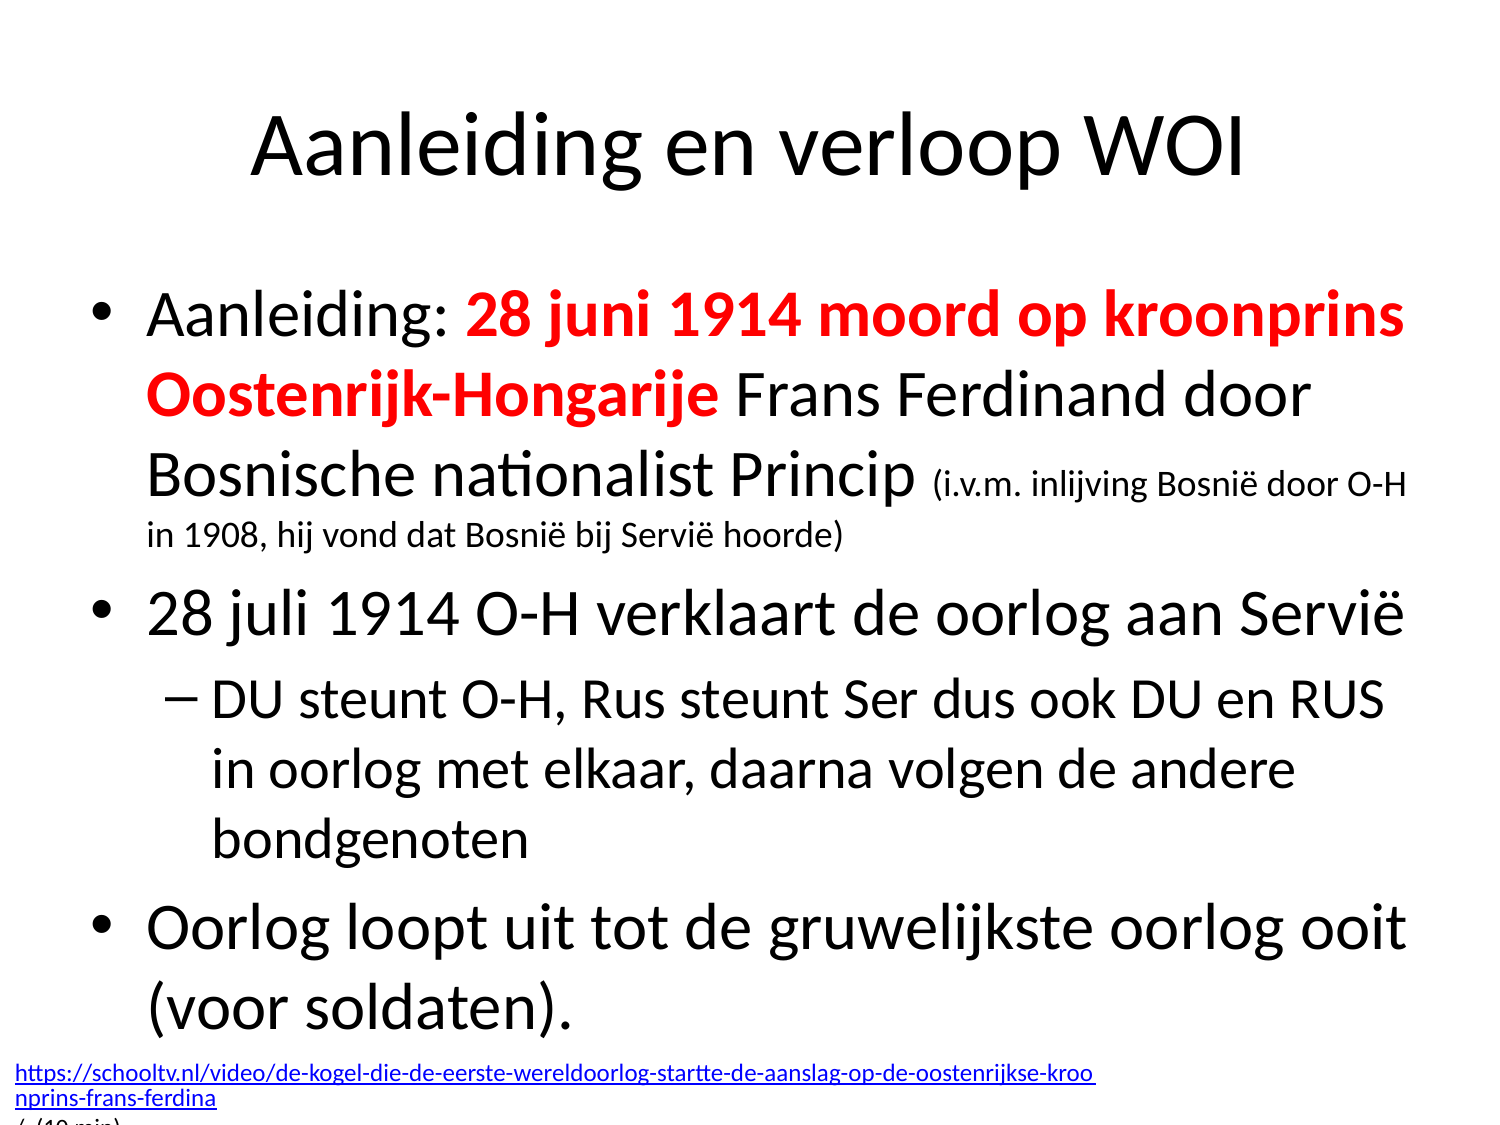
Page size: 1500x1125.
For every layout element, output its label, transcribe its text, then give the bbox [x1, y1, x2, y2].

list Aanleiding: 28 juni 1914 moord op kroonprins Oostenrijk-Hongarije Frans Ferdinand door Bosnische nationalist Princip (i.v.m. inlijving Bosnië door O-H in 1908, hij vond dat Bosnië bij Servië hoorde) 28 juli 1914 O-H verklaart de oorlog aan Servië DU steunt O-H, Rus steunt Ser dus ook DU en RUS in oorlog met elkaar, daarna volgen de andere bondgenoten Oorlog loopt uit tot de gruwelijkste oorlog ooit (voor soldaten). [75, 262, 1425, 1059]
title Aanleiding en verloop WOI [75, 45, 1425, 233]
text_box https://schooltv.nl/video/de-kogel-die-de-eerste-wereldoorlog-startte-de-aanslag-op-de-oostenrijkse-kroonprins-frans-ferdina/ (10 min) [0, 1049, 1111, 1124]
